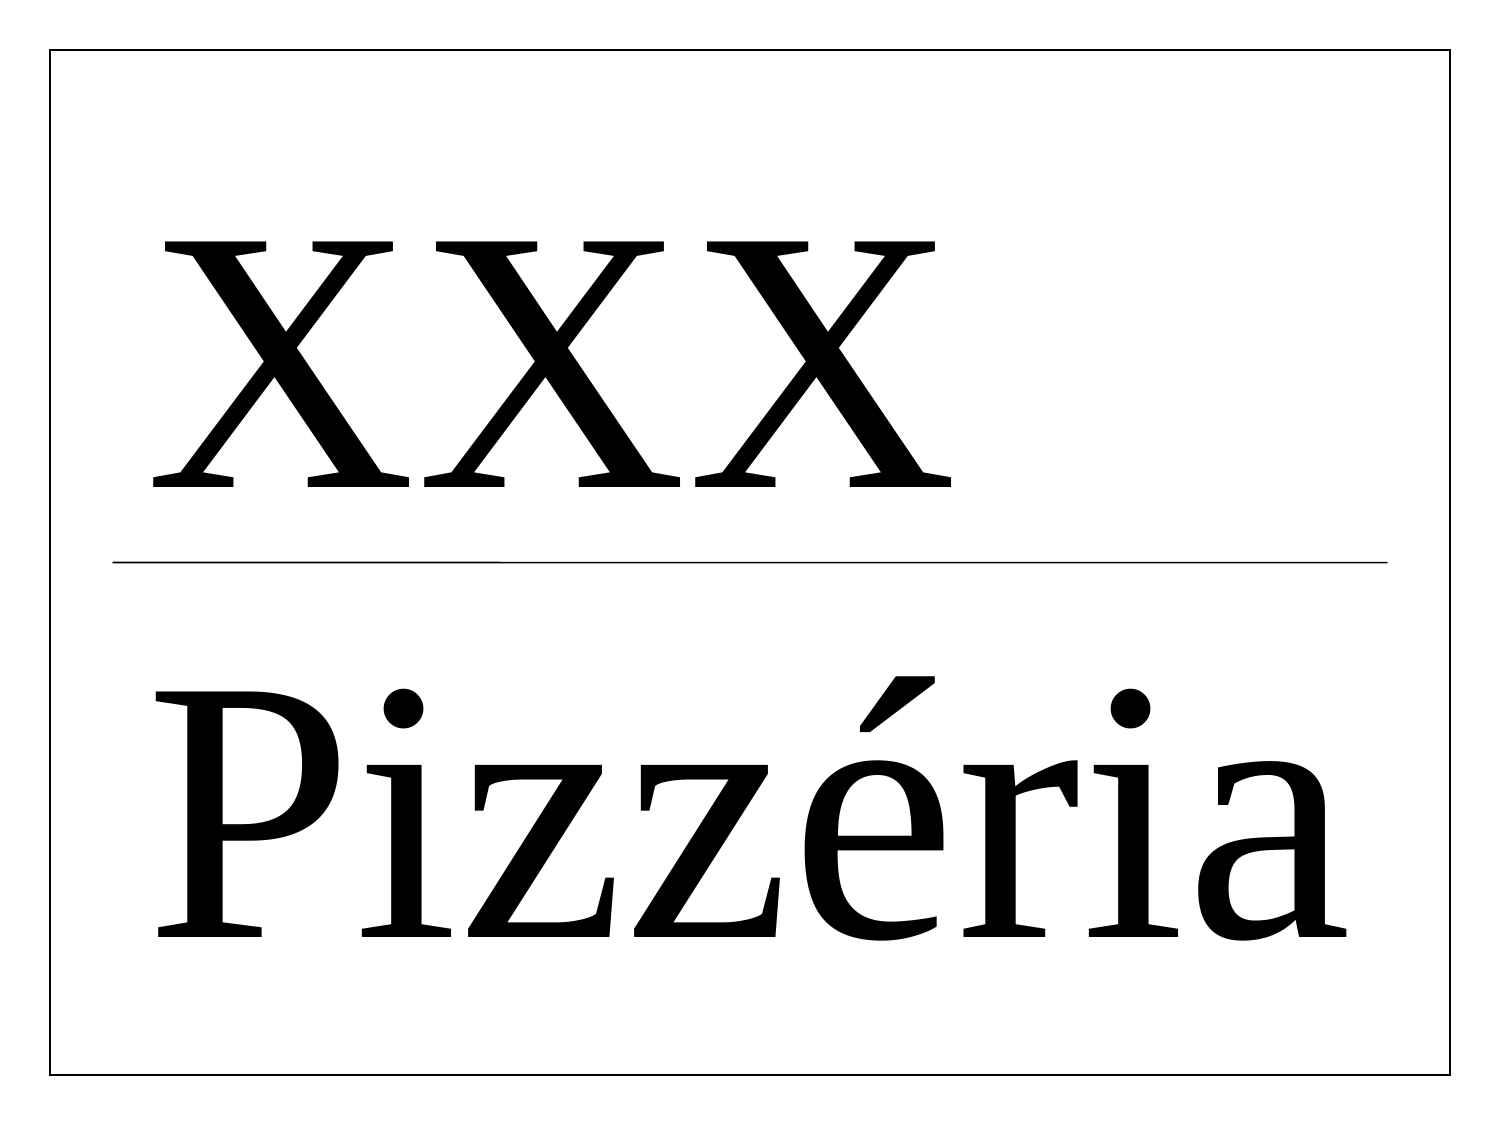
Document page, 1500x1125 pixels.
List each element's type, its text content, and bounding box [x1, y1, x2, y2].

text_box XXX Pizzéria [130, 563, 1369, 1020]
text_box XXX Pizzéria [130, 104, 1369, 562]
